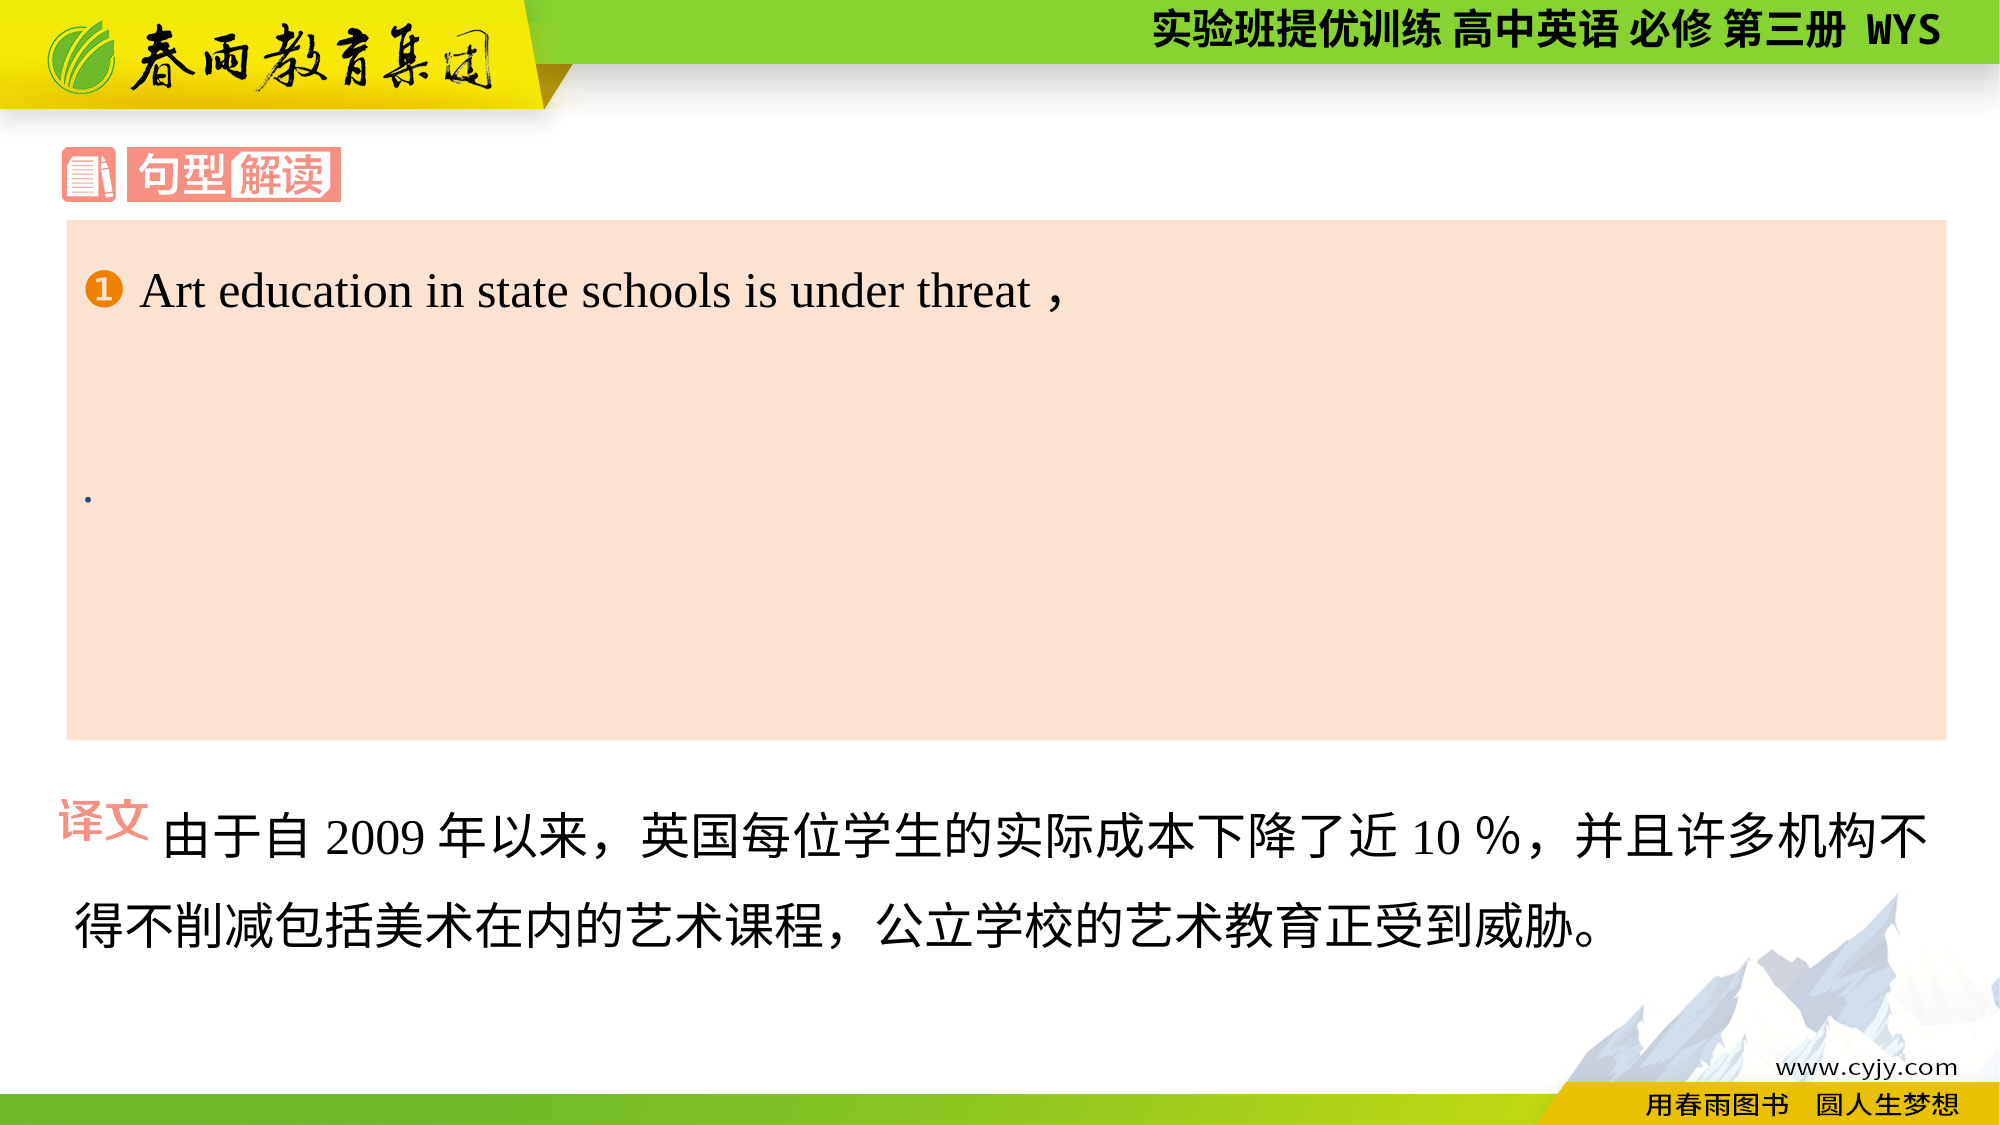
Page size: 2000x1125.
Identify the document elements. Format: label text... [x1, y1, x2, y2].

text_box 由于自2009年以来，英国每位学生的实际成本下降了近10％，并且许多机构不得不削减包括美术在内的艺术课程，公立学校的艺术教育正受到威胁。 [59, 766, 1944, 962]
picture [0, 0, 2000, 1125]
